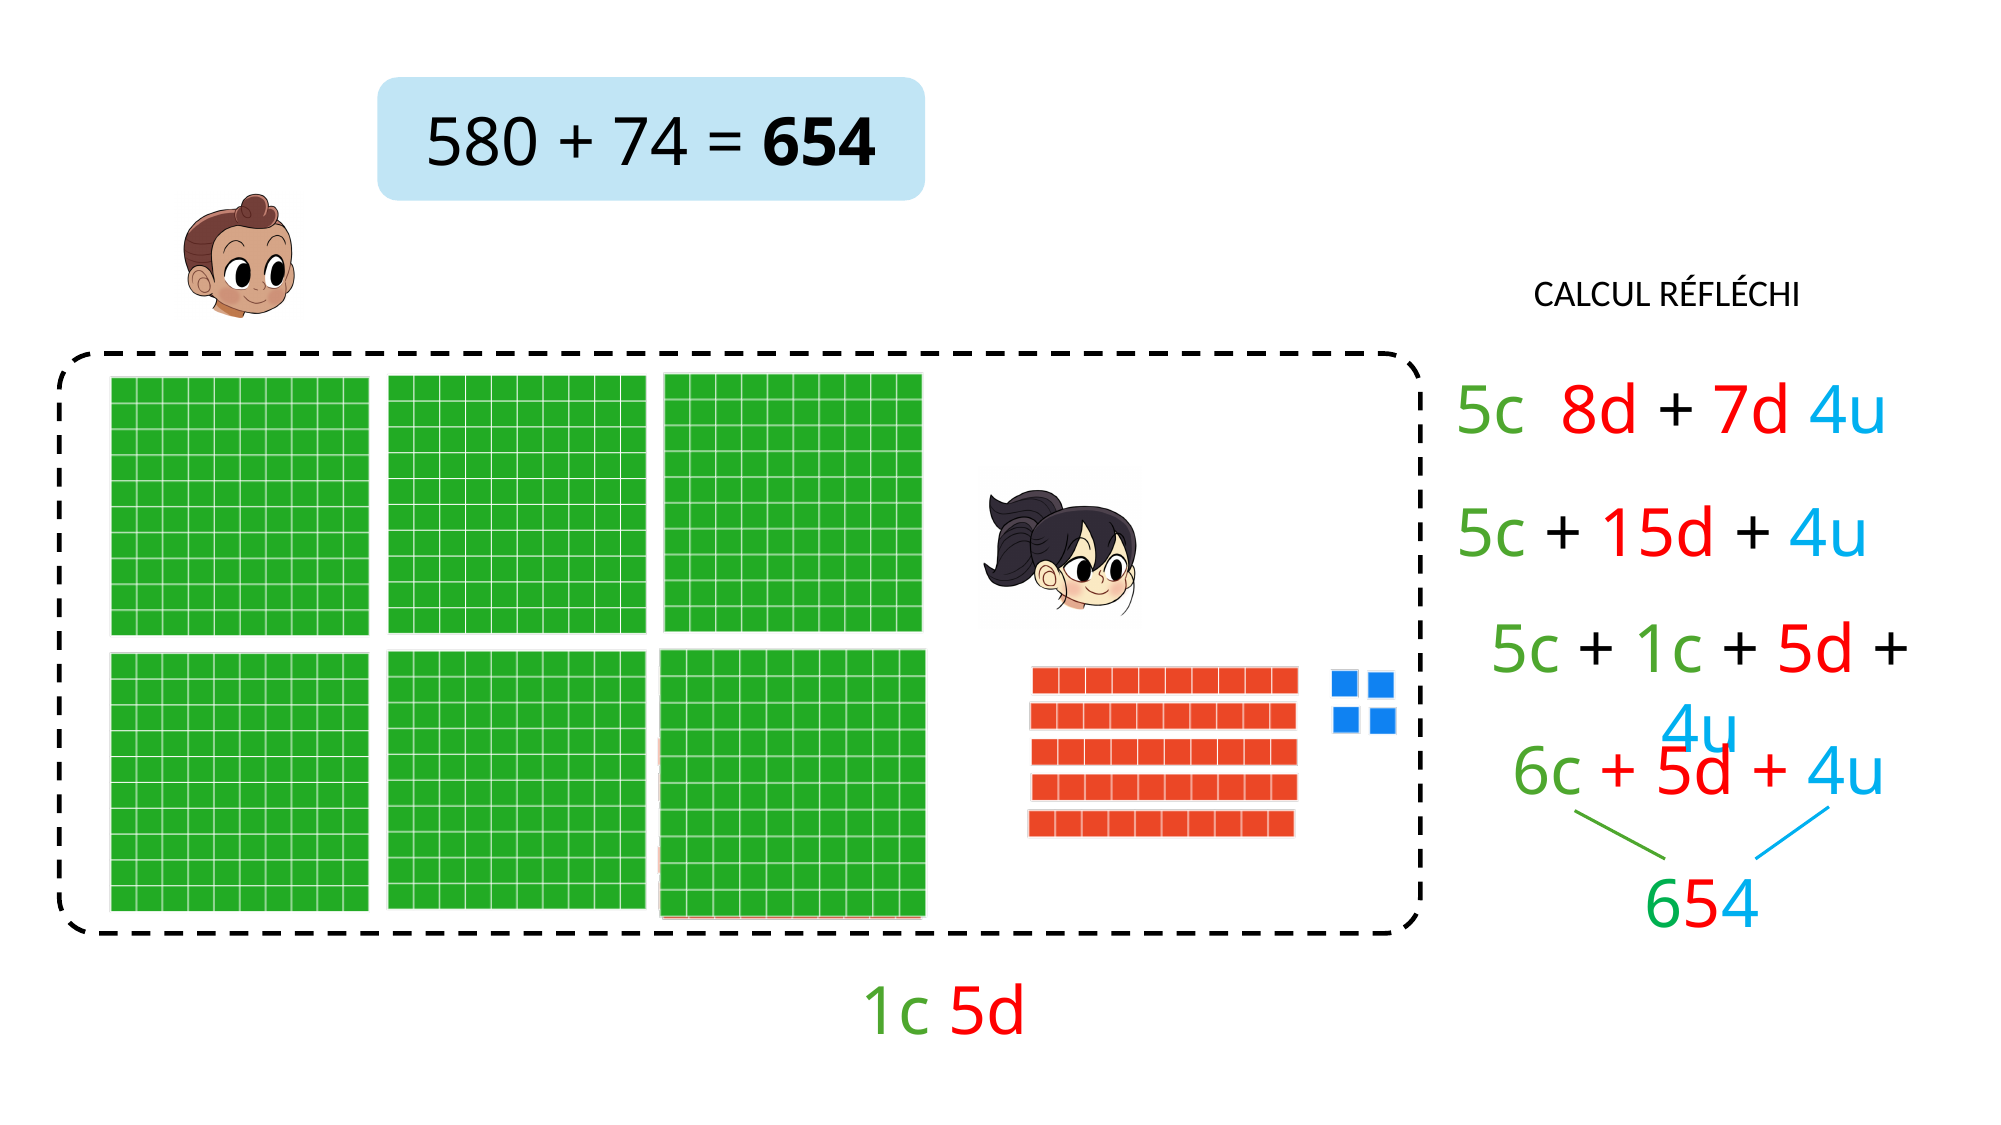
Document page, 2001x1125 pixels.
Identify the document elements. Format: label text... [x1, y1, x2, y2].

text_box 580 + 74 = 654 [375, 75, 927, 203]
text_box 654 [1449, 853, 1995, 949]
text_box [957, 351, 1422, 596]
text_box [1754, 806, 1830, 860]
text_box CALCUL RÉFLÉCHI [1519, 261, 1826, 322]
text_box 5c 8d + 7d 4u [1438, 359, 1907, 454]
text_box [1574, 810, 1666, 860]
text_box 1c 5d [846, 970, 1179, 1056]
picture [173, 190, 304, 320]
text_box 5c + 15d + 4u [1421, 482, 1889, 598]
text_box 5c + 1c + 5d + 4u [1449, 598, 1956, 720]
picture [58, 321, 1449, 970]
text_box 6c + 5d + 4u [1449, 720, 1993, 815]
